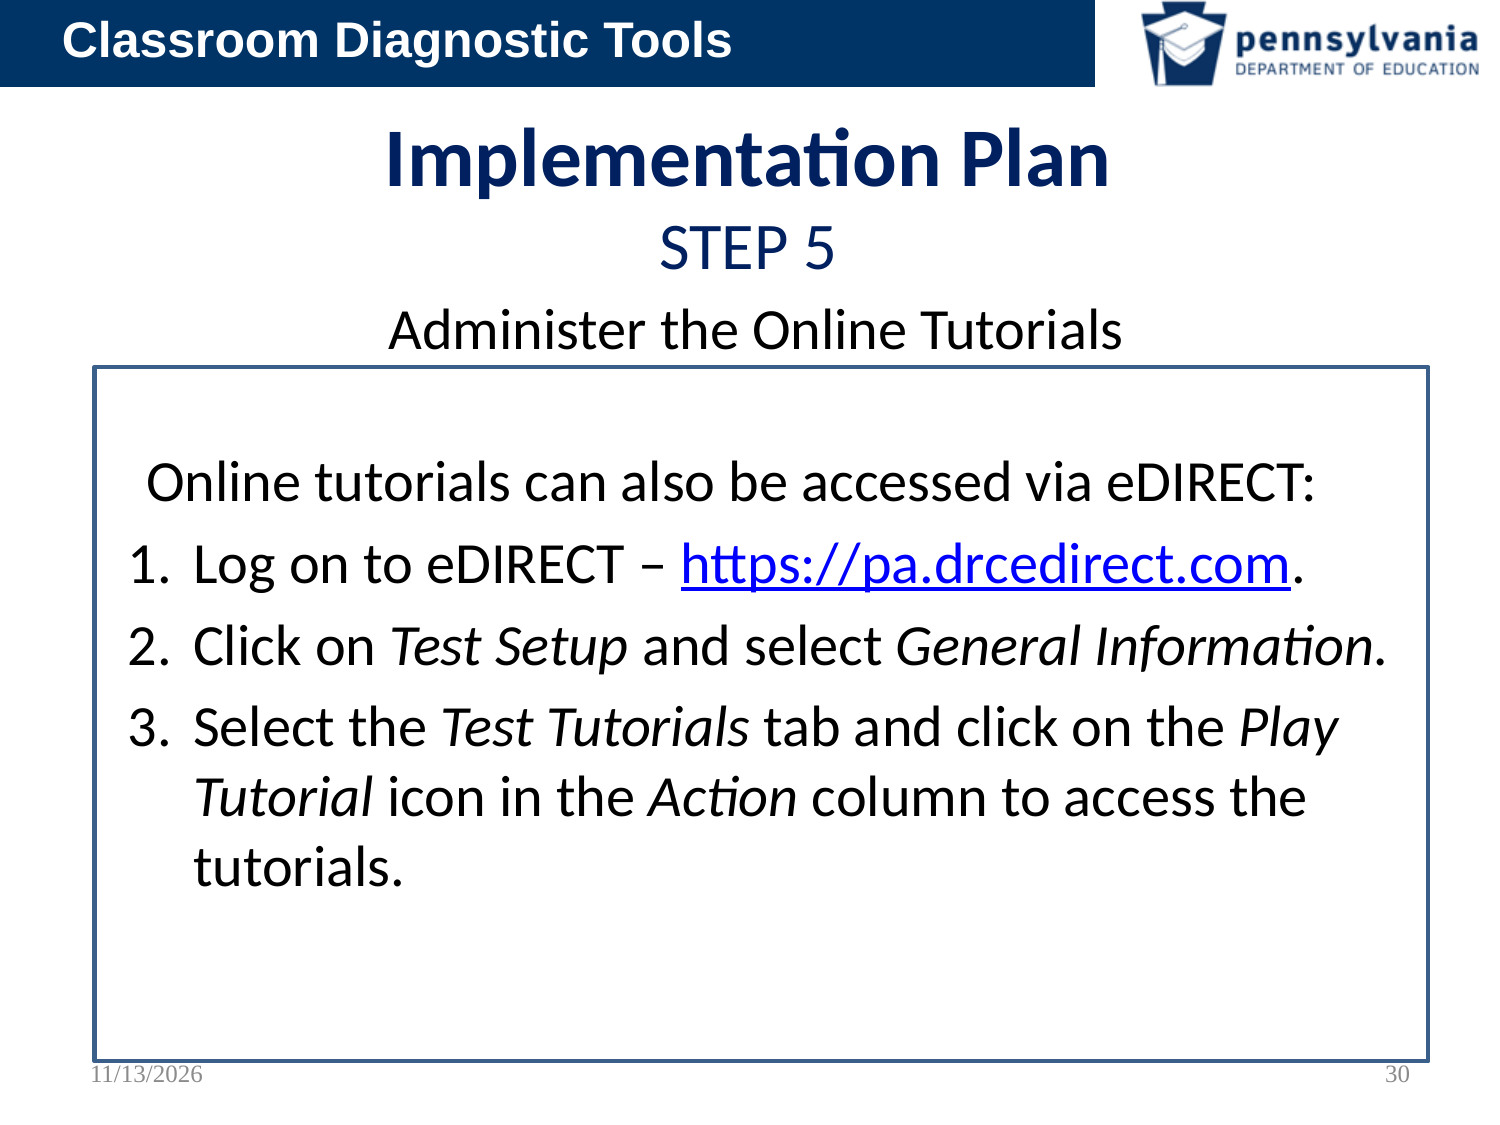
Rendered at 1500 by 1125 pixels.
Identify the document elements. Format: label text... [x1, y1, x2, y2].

slide_number 30 [1074, 1042, 1425, 1103]
picture [1134, 0, 1485, 90]
title Implementation Plan STEP 5 Administer the Online Tutorials [73, 146, 1424, 319]
list Online tutorials can also be accessed via eDIRECT: Log on to eDIRECT – https://pa.drcedirect.com. Click on Test Setup and select General Information. Select the Test Tutorials tab and click on the Play Tutorial icon in the Action column to access the tutorials. [74, 262, 1426, 1006]
text_box [92, 365, 1430, 1063]
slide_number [75, 1042, 425, 1103]
